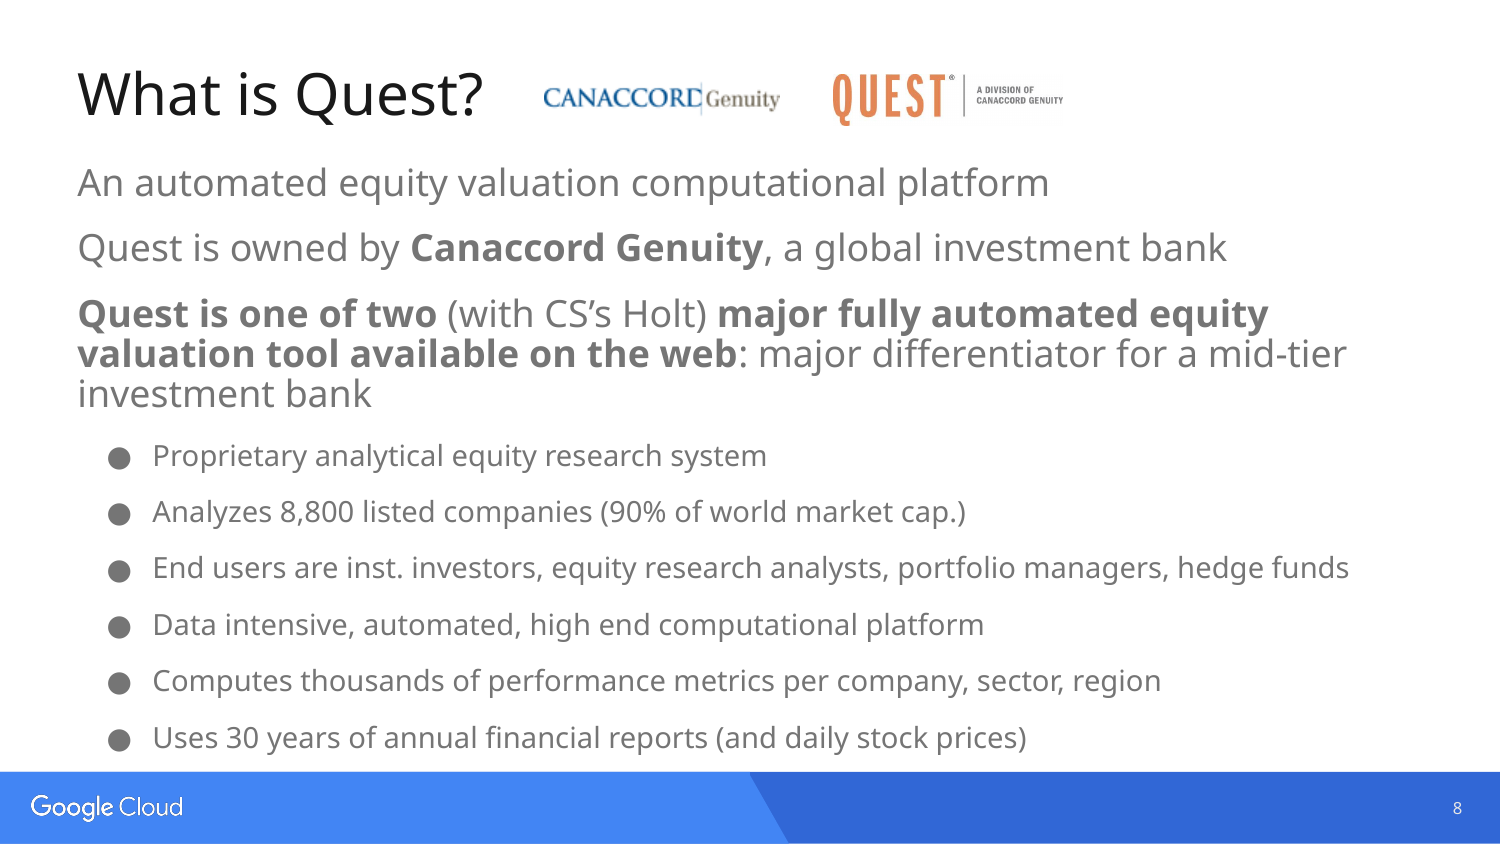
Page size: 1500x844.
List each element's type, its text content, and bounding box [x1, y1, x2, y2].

text_box [750, 771, 1500, 844]
picture [28, 783, 185, 835]
picture [544, 73, 780, 127]
text_box [0, 771, 789, 844]
picture [833, 74, 1063, 126]
text_box ‹#› [1137, 796, 1463, 822]
text_box What is Quest? [62, 49, 1413, 148]
text_box An automated equity valuation computational platform Quest is owned by Canaccord Genuity, a global investment bank Quest is one of two (with CS’s Holt) major fully automated equity valuation tool available on the web: major differentiator for a mid-tier investment bank Proprietary analytical equity research system Analyzes 8,800 listed companies (90% of world market cap.) End users are inst. investors, equity research analysts, portfolio managers, hedge funds Data intensive, automated, high end computational platform Computes thousands of performance metrics per company, sector, region Uses 30 years of annual financial reports (and daily stock prices) Website with numerous tables, charts and data also accessible via APIs [62, 148, 1436, 725]
